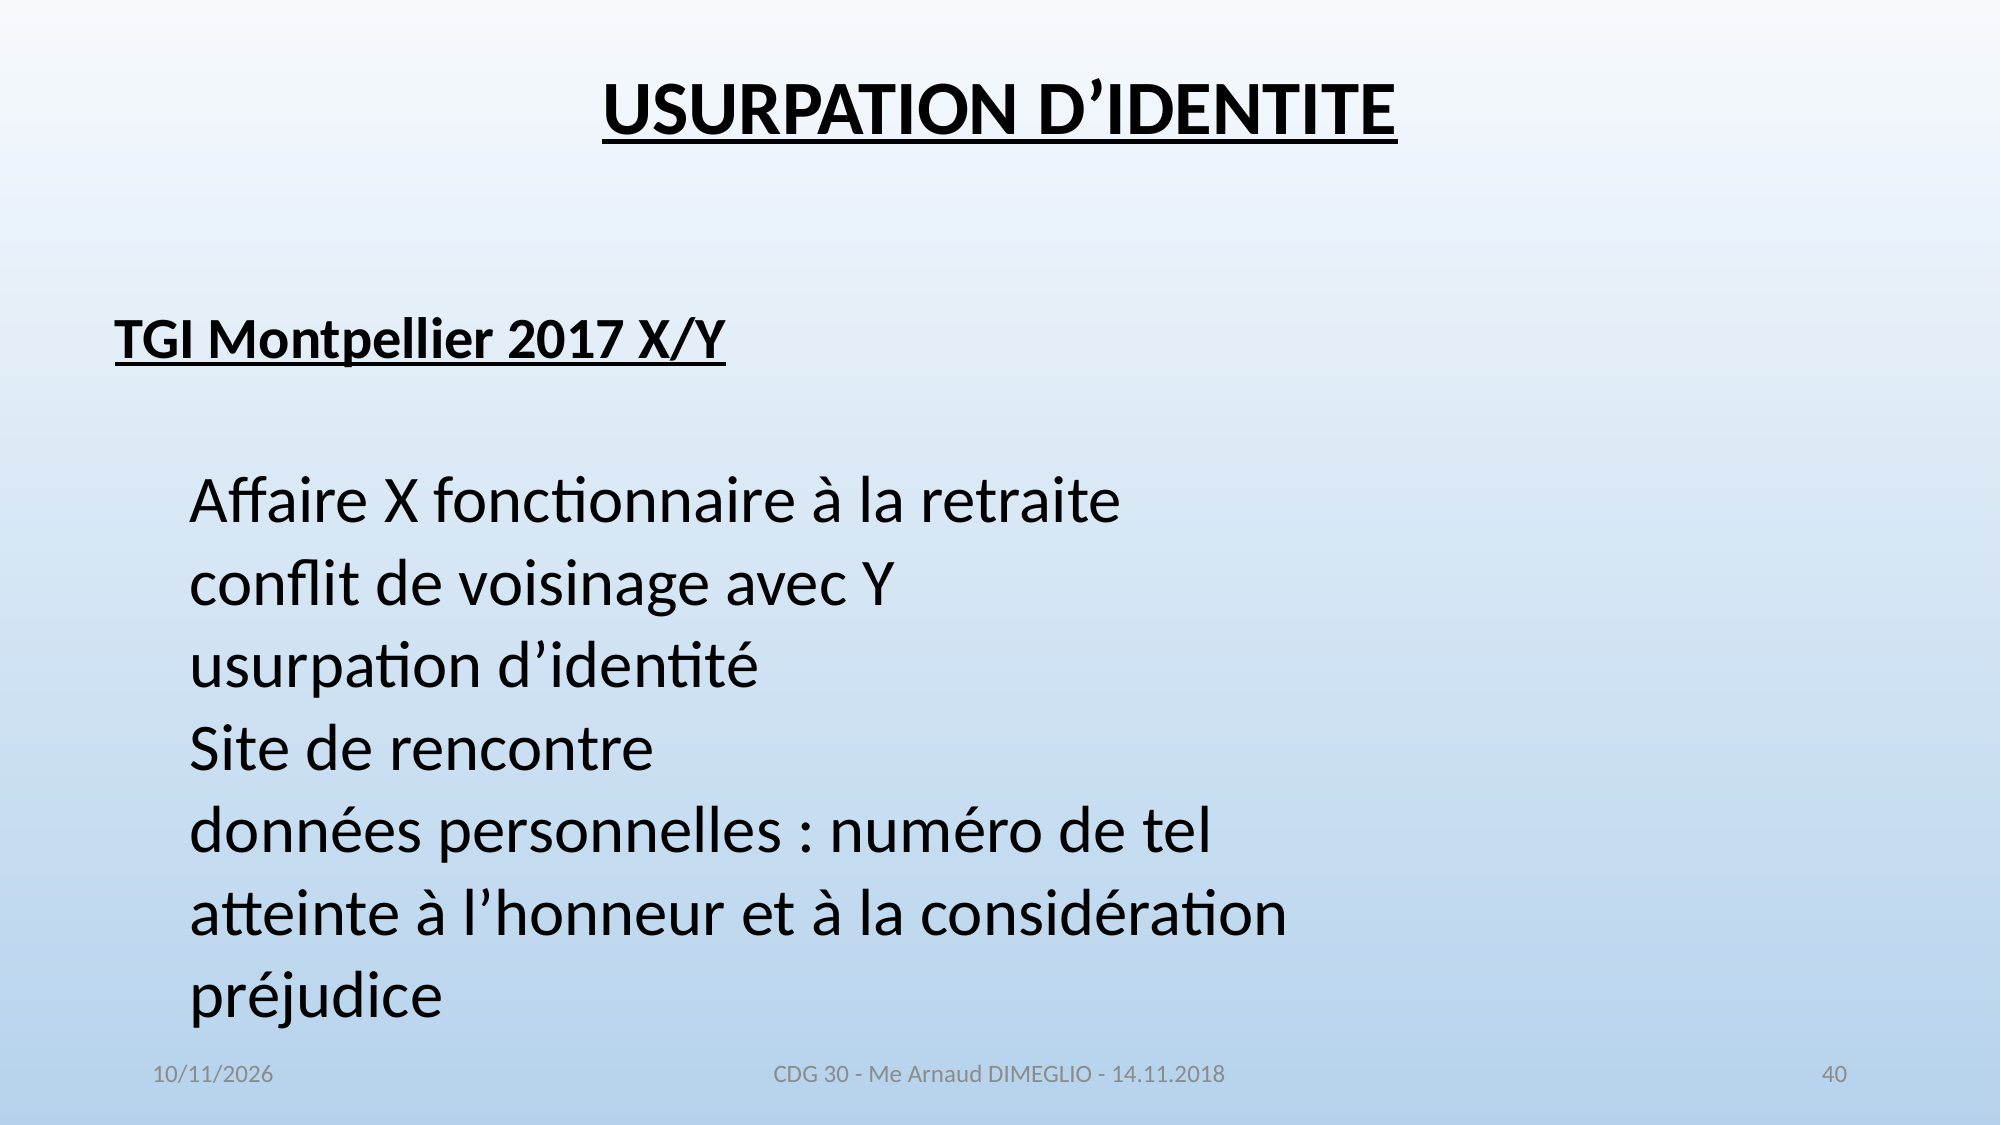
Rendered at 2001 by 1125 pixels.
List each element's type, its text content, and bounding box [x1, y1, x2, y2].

list TGI Montpellier 2017 X/Y Affaire X fonctionnaire à la retraite conflit de voisinage avec Y usurpation d’identité Site de rencontre données personnelles : numéro de tel atteinte à l’honneur et à la considération préjudice [99, 210, 1825, 1066]
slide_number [137, 1042, 588, 1103]
slide_number 40 [1412, 1042, 1863, 1103]
footer CDG 30 - Me Arnaud DIMEGLIO - 14.11.2018 [662, 1042, 1338, 1103]
title USURPATION D’IDENTITE [137, 59, 1863, 252]
